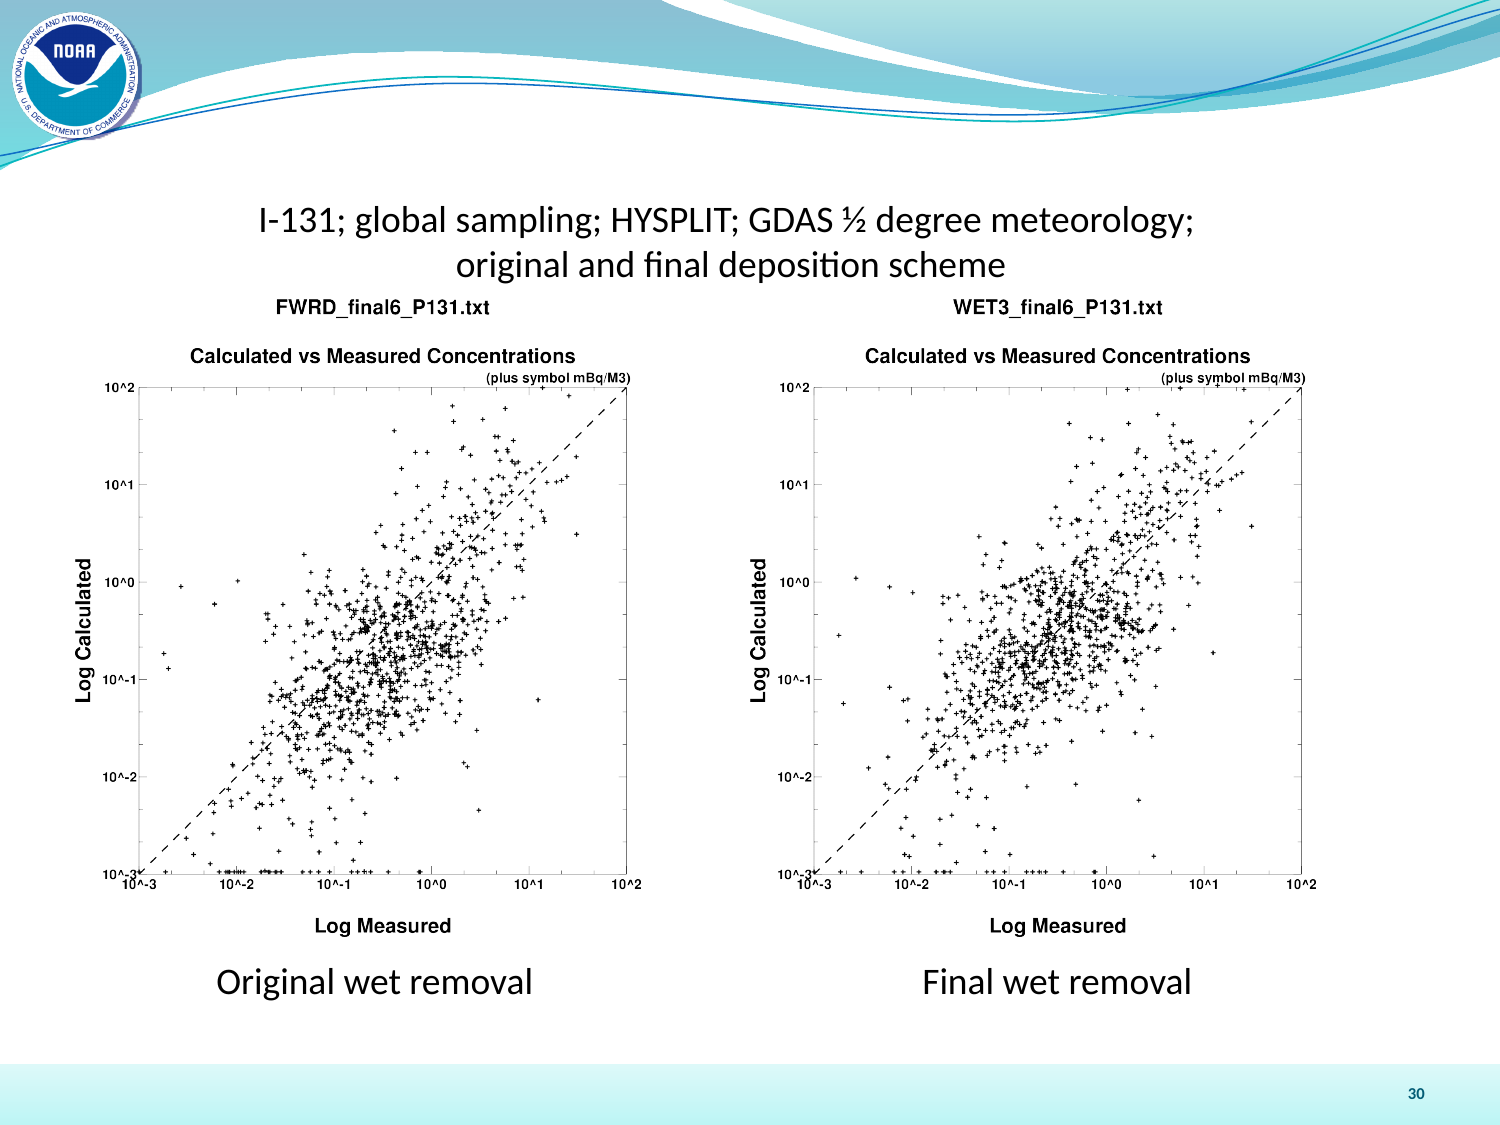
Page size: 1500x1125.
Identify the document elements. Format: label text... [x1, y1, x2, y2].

slide_number 30 [1299, 1042, 1425, 1103]
picture [12, 12, 138, 138]
picture [74, 299, 641, 938]
text_box Final wet removal [849, 949, 1265, 1010]
picture [749, 299, 1316, 938]
text_box Original wet removal [162, 949, 588, 1010]
text_box I-131; global sampling; HYSPLIT; GDAS ½ degree meteorology; original and final deposition scheme [162, 187, 1300, 293]
